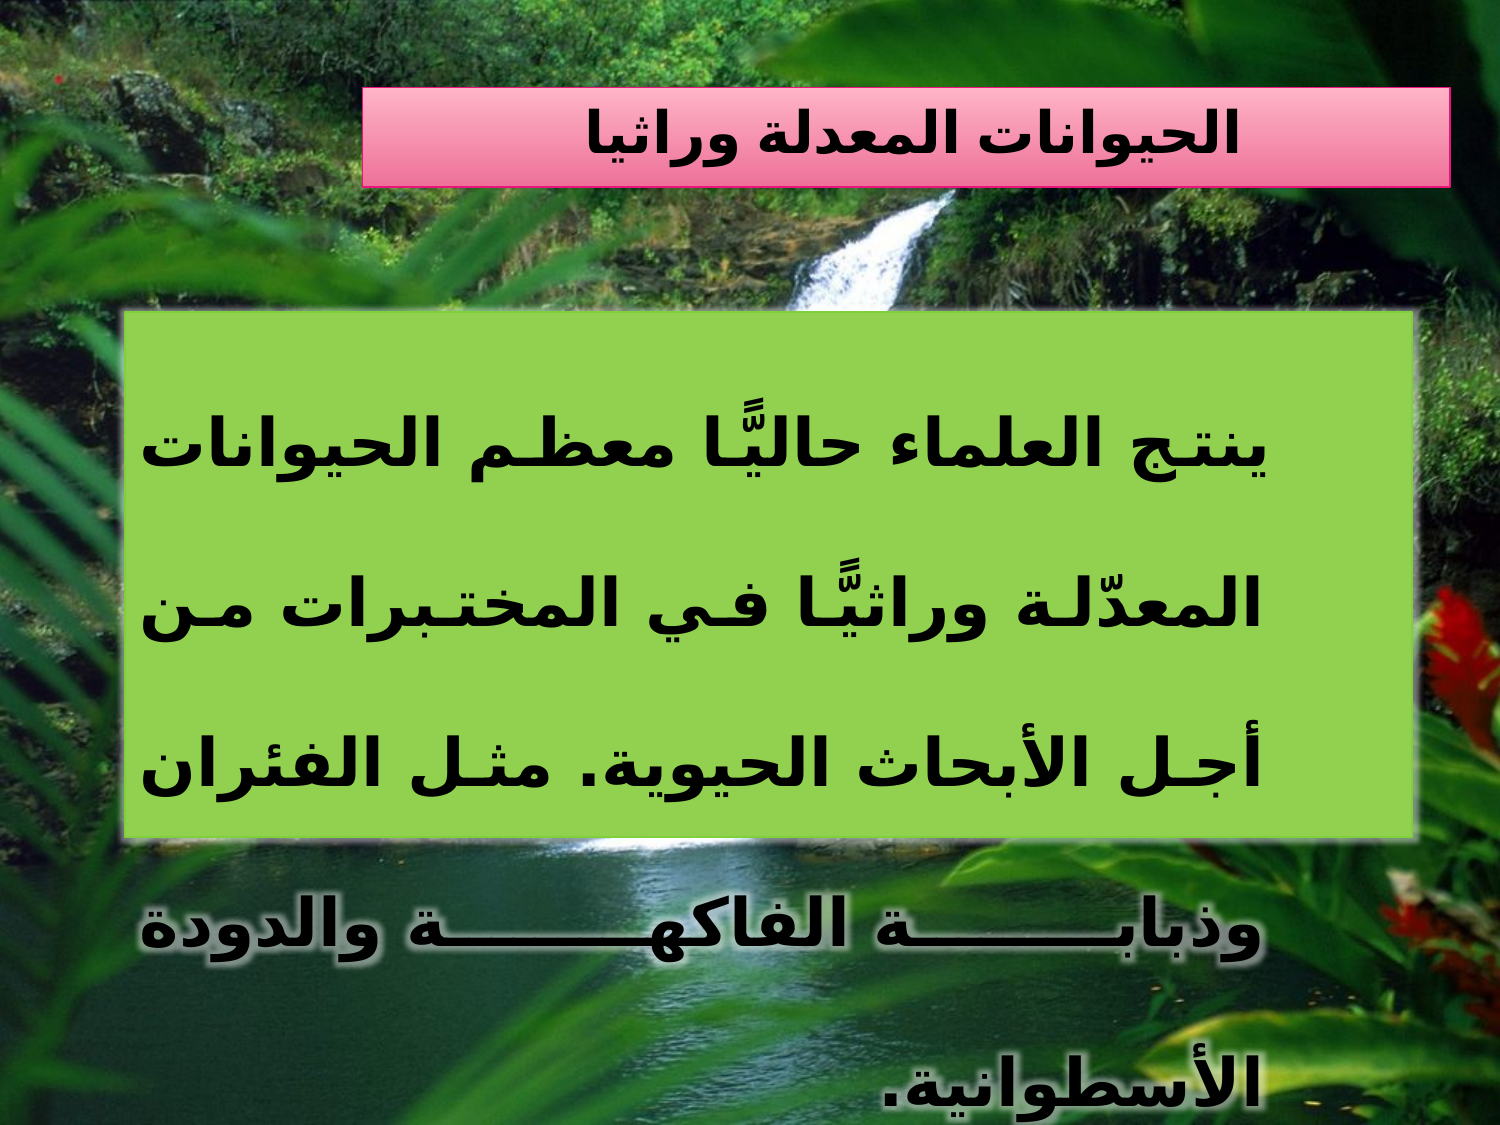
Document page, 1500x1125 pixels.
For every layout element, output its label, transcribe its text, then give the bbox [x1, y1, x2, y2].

title الحيوانات المعدلة وراثيا [362, 87, 1451, 188]
picture [0, 0, 1500, 1125]
text_box ينتج العلماء حاليًّا معظم الحيوانات المعدّلة وراثيًّا في المختبرات من أجل الأبحاث الحيوية. مثل الفئران وذبابة الفاكهة والدودة الأسطوانية. [124, 311, 1413, 838]
